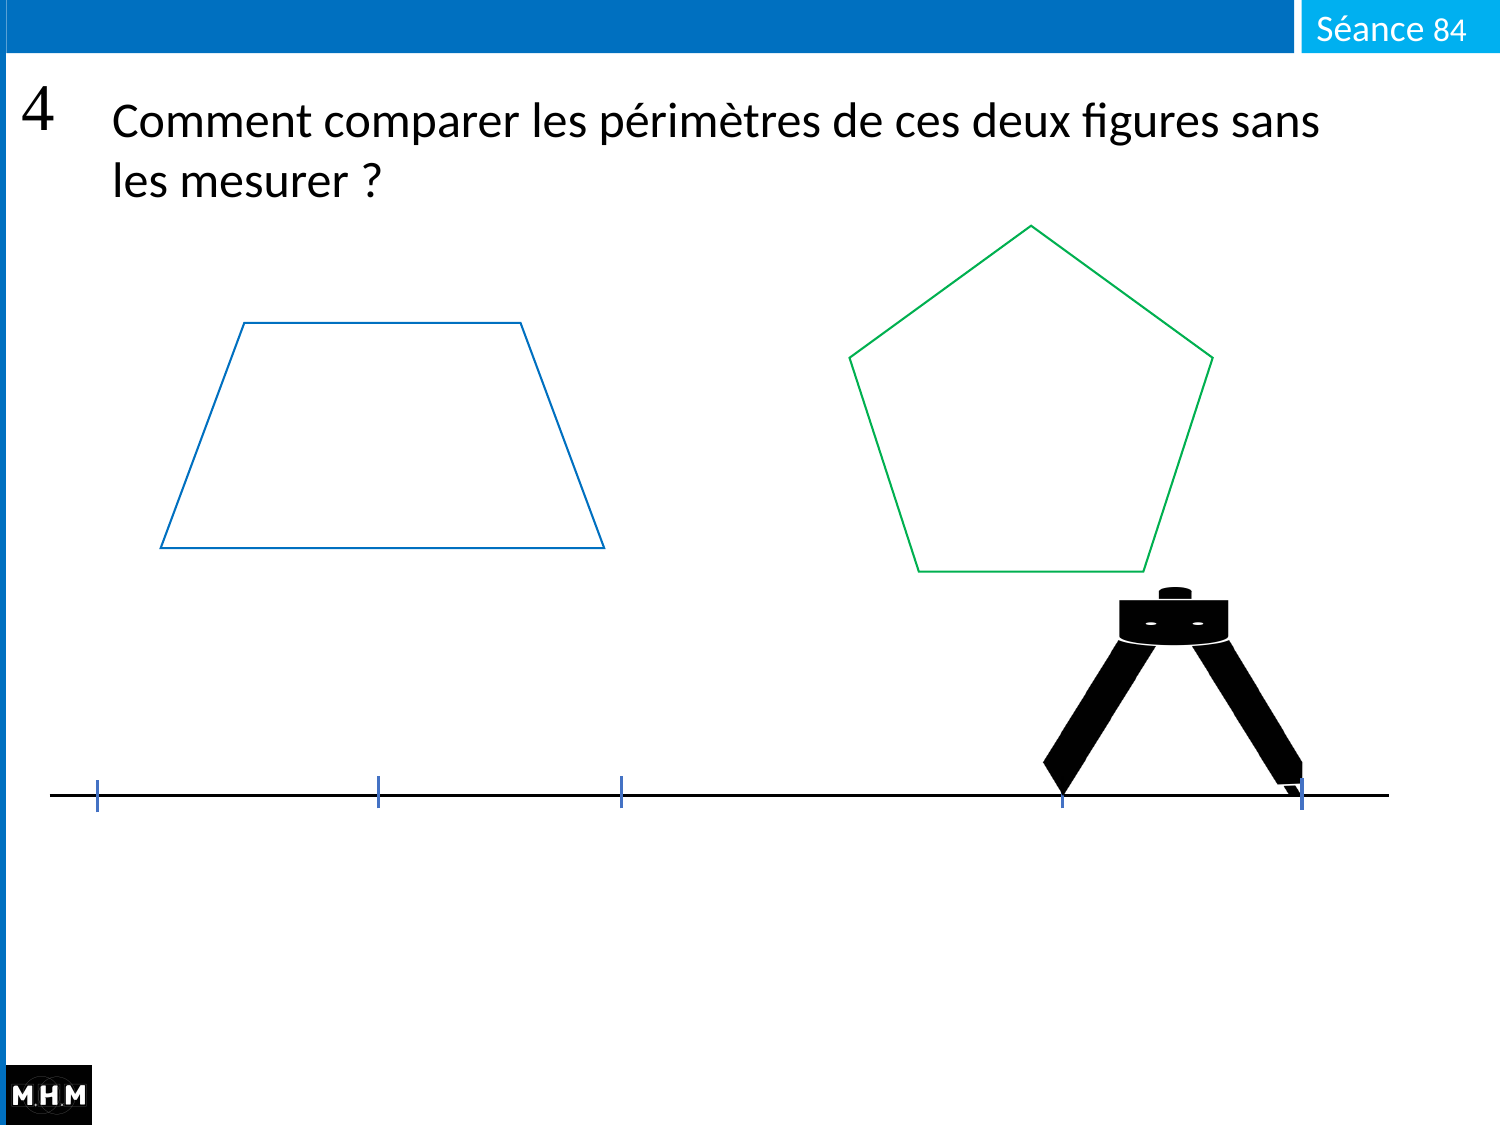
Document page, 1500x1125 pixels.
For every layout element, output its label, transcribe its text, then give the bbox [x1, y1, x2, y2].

text_box [159, 321, 606, 550]
picture [6, 1065, 92, 1125]
text_box Comment comparer les périmètres de ces deux figures sans les mesurer ? [97, 80, 1379, 215]
picture [962, 587, 1383, 796]
text_box [848, 224, 1214, 573]
